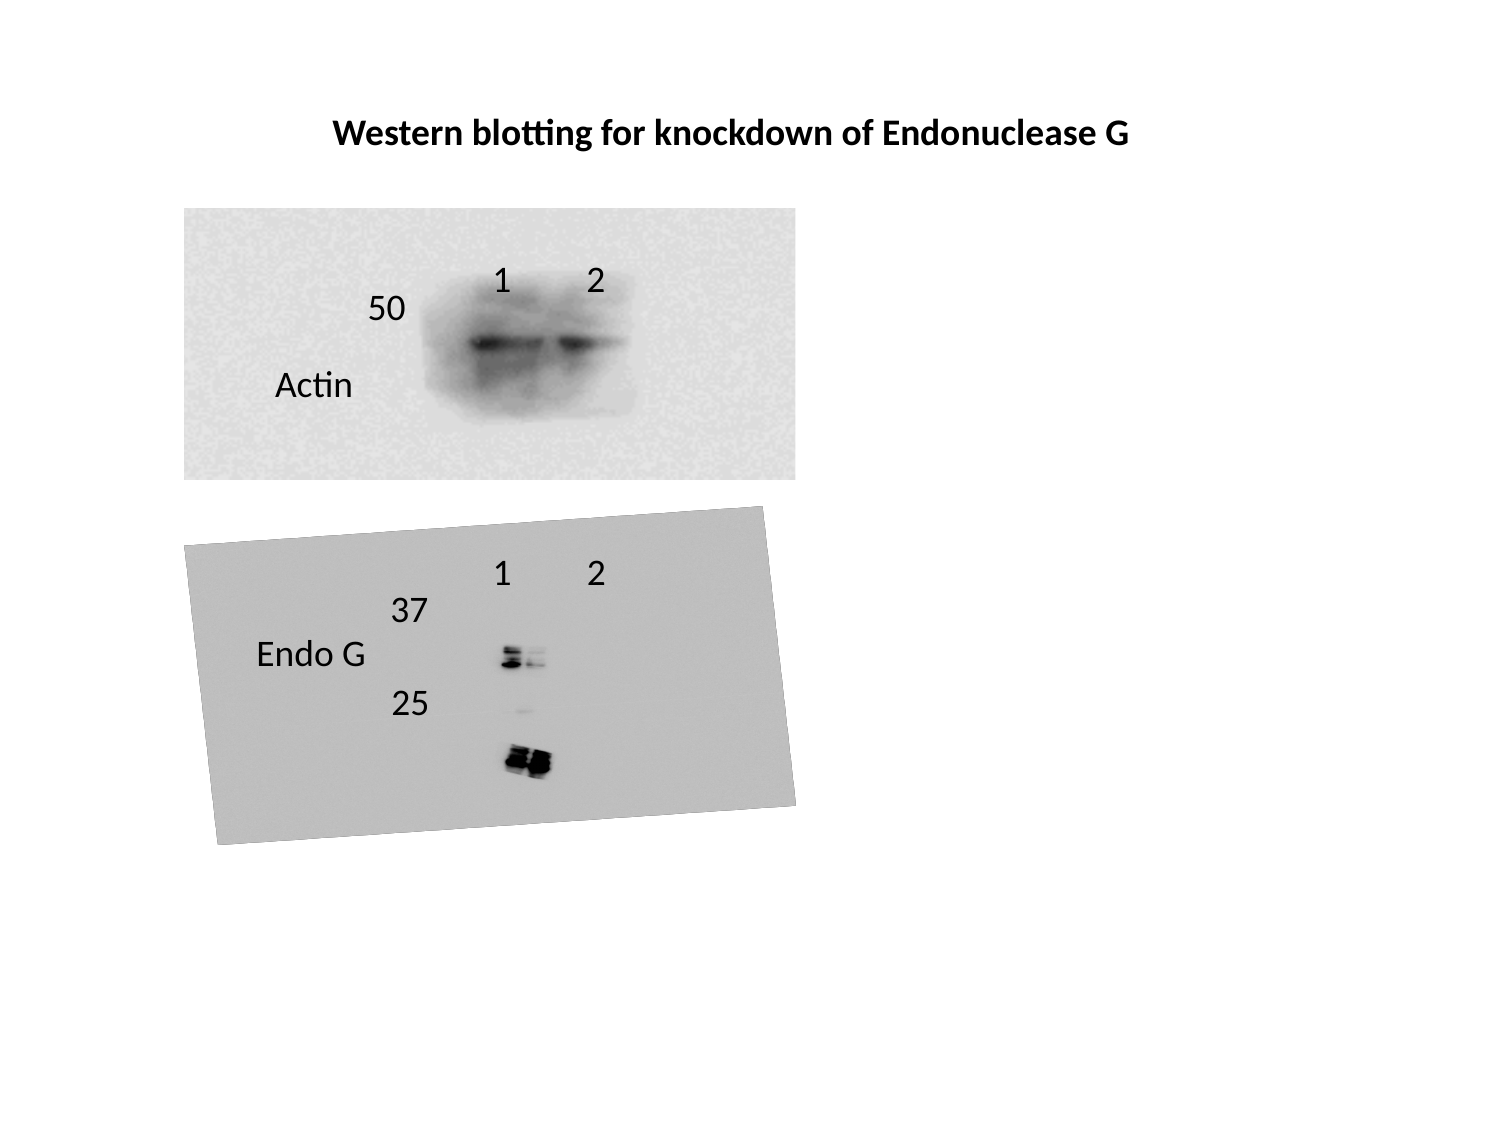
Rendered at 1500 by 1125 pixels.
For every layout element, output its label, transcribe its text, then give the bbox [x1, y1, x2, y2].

picture [183, 506, 796, 845]
picture [183, 208, 796, 481]
text_box Western blotting for knockdown of Endonuclease G [317, 100, 1146, 161]
